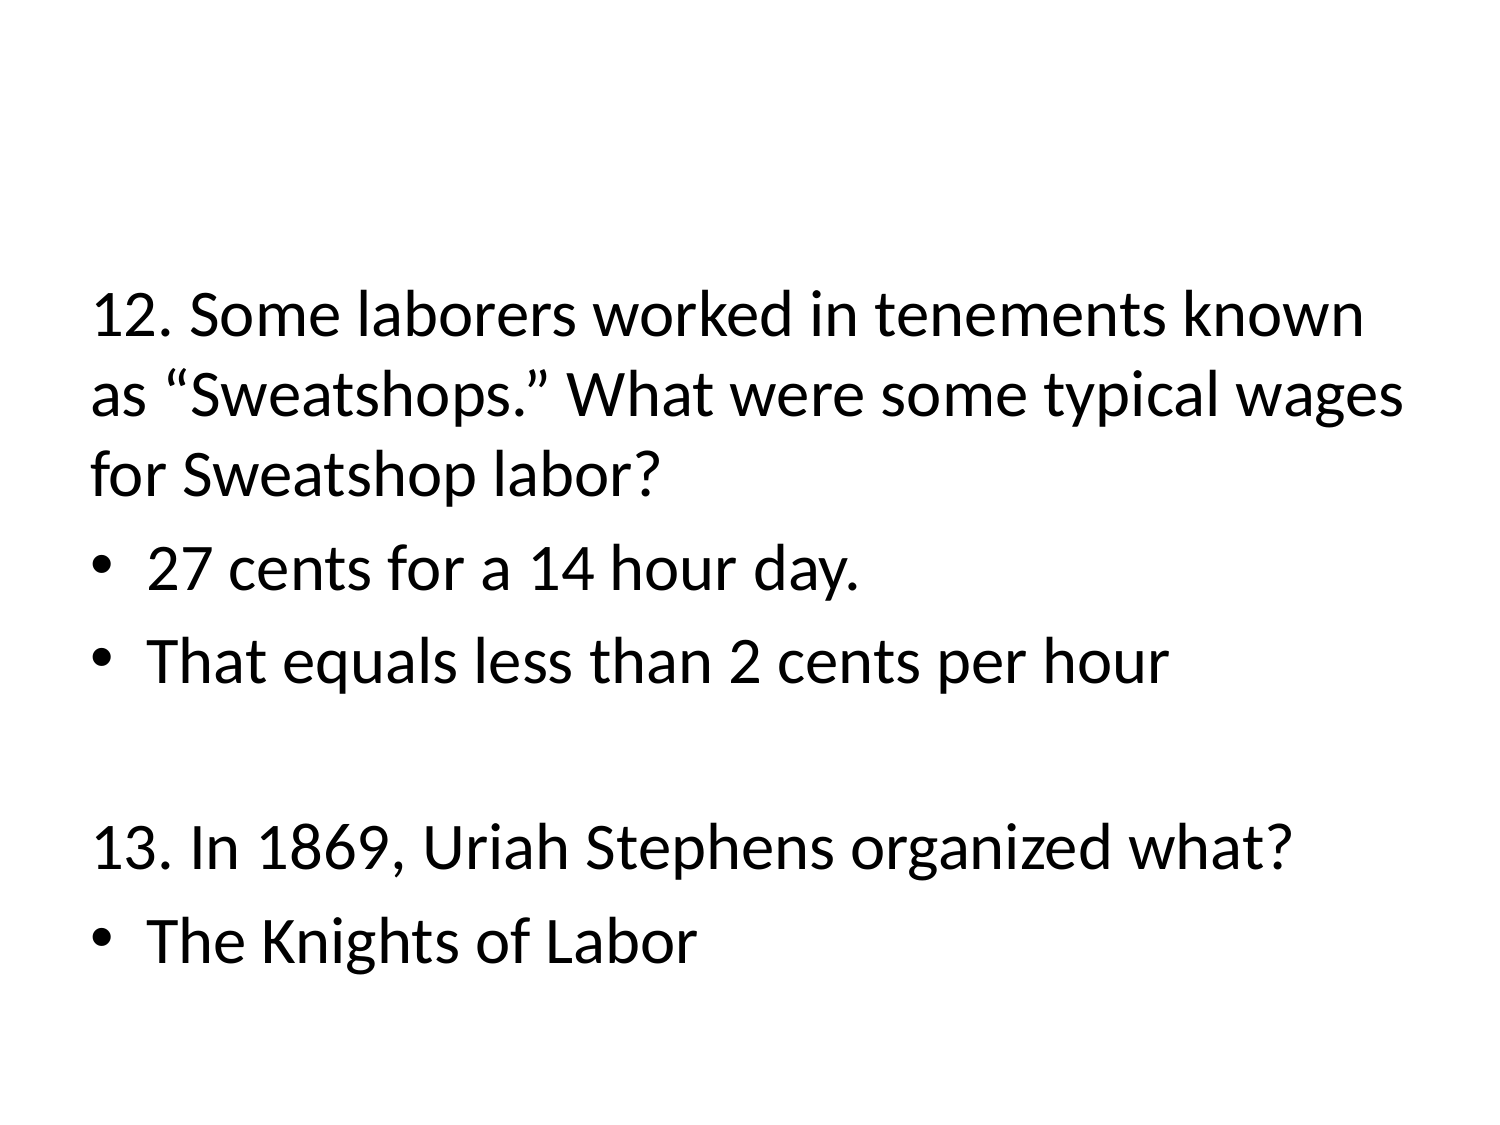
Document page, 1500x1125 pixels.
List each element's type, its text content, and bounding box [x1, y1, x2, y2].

list 12. Some laborers worked in tenements known as “Sweatshops.” What were some typical wages for Sweatshop labor? 27 cents for a 14 hour day. That equals less than 2 cents per hour 13. In 1869, Uriah Stephens organized what? The Knights of Labor [75, 262, 1425, 1005]
